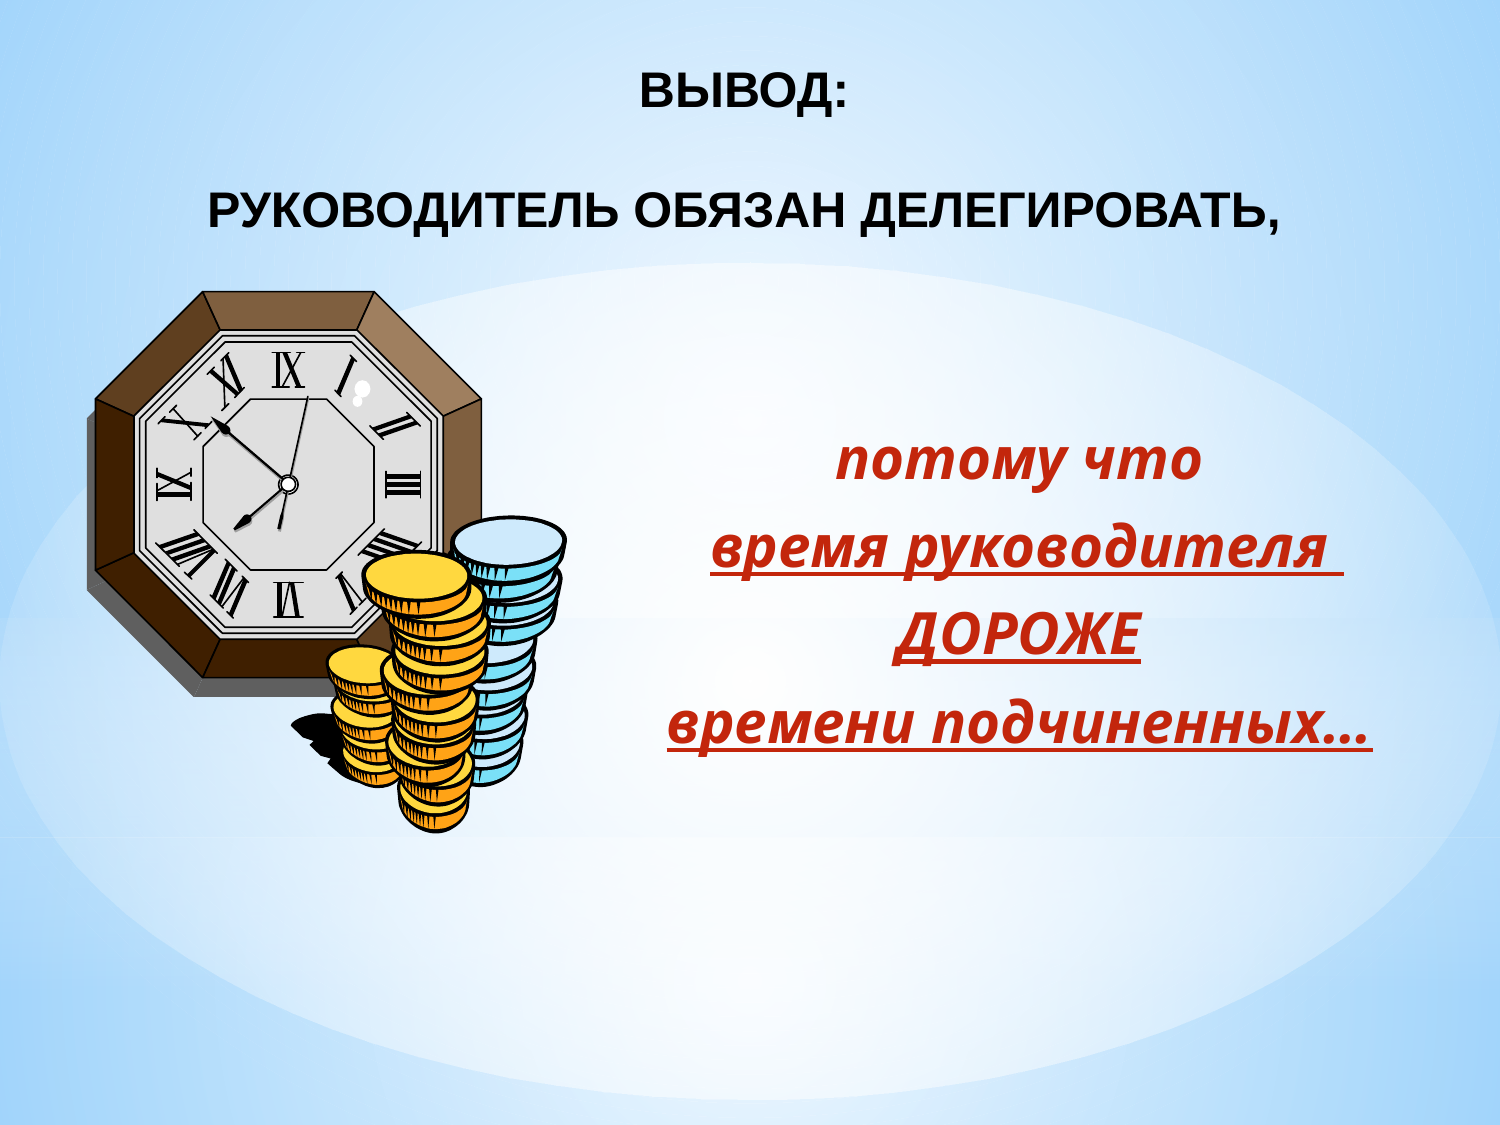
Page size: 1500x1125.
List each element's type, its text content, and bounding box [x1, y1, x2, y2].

list потому что время руководителя ДОРОЖЕ времени подчиненных… [584, 237, 1447, 1000]
title ВЫВОД: РУКОВОДИТЕЛЬ ОБЯЗАН ДЕЛЕГИРОВАТЬ, [53, 50, 1436, 163]
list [86, 289, 483, 698]
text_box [289, 515, 570, 835]
